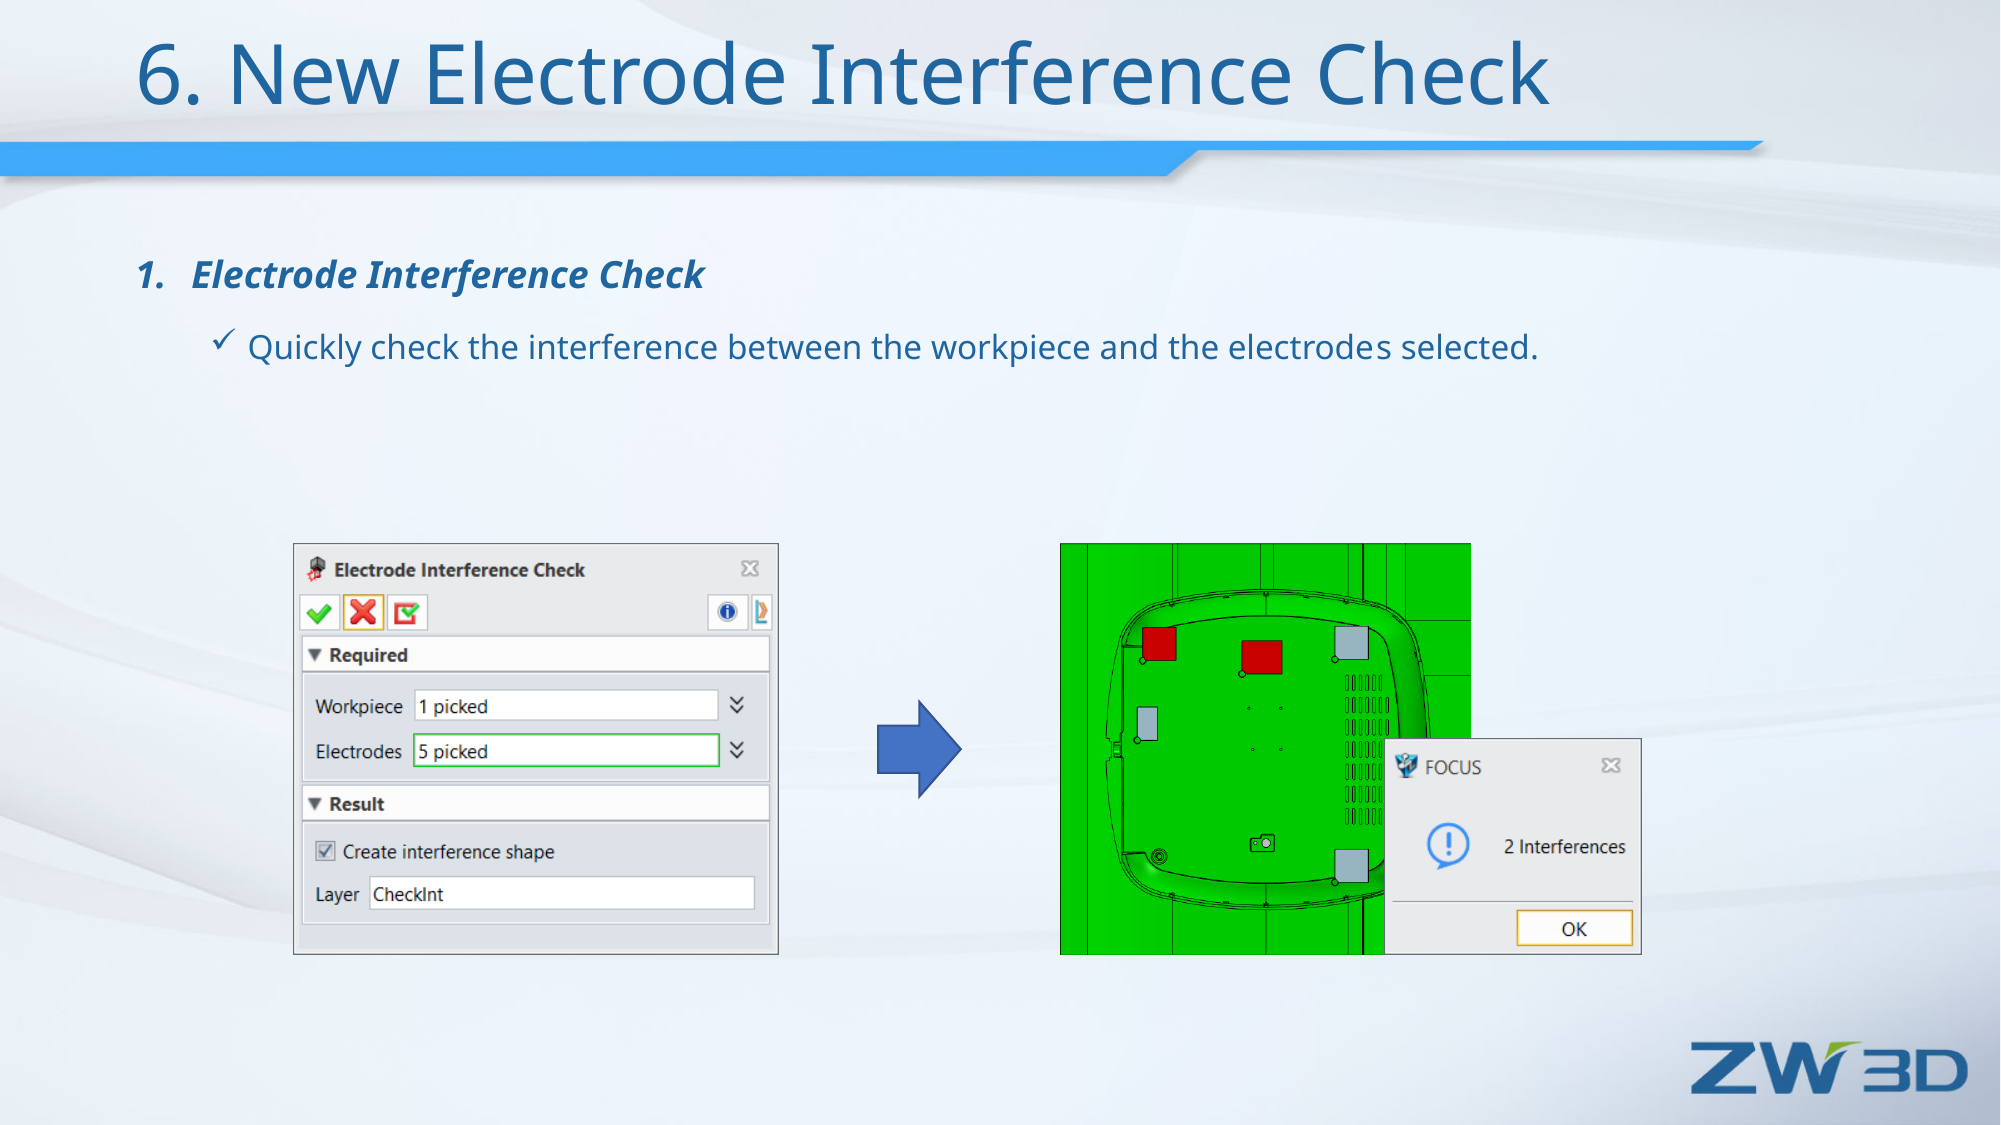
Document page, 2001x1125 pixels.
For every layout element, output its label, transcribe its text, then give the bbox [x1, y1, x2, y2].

title 6. New Electrode Interference Check [120, 20, 1961, 135]
picture [0, 0, 2001, 1125]
text_box [877, 699, 963, 800]
list Electrode Interference Check Quickly check the interference between the workpiece and the electrodes selected. [120, 221, 2000, 552]
